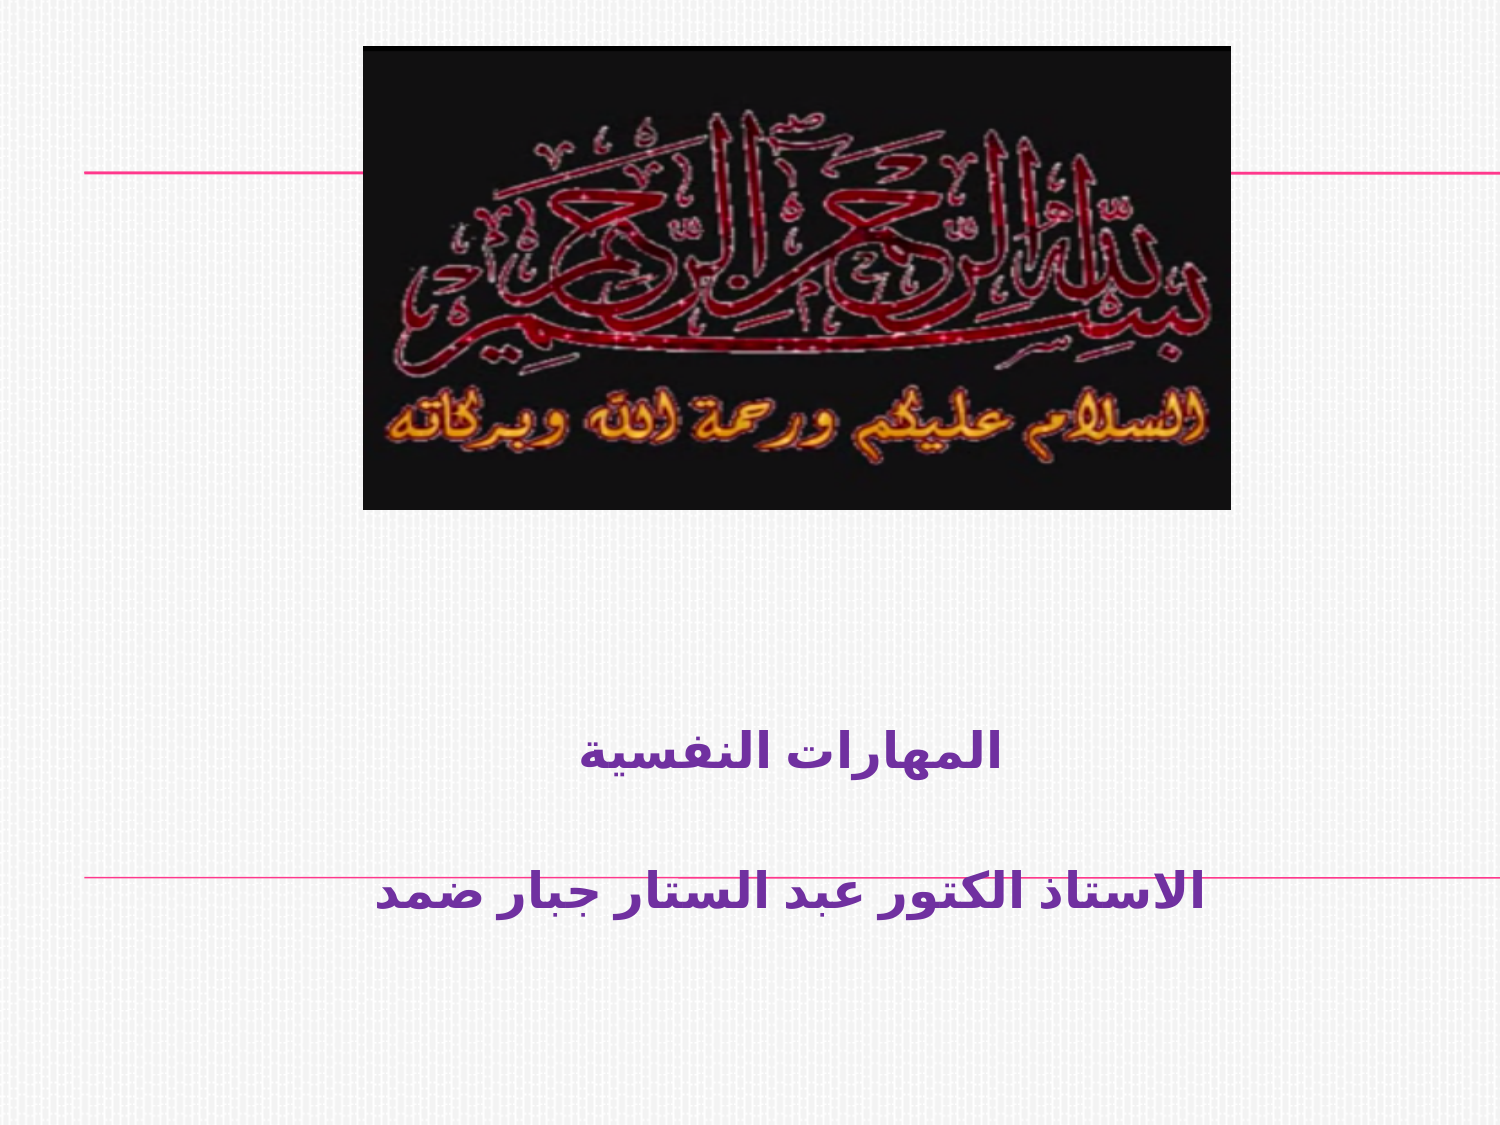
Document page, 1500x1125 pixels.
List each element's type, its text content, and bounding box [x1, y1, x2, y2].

picture [362, 46, 1231, 511]
subtitle المهارات النفسية الاستاذ الكتور عبد الستار جبار ضمد [234, 632, 1348, 997]
